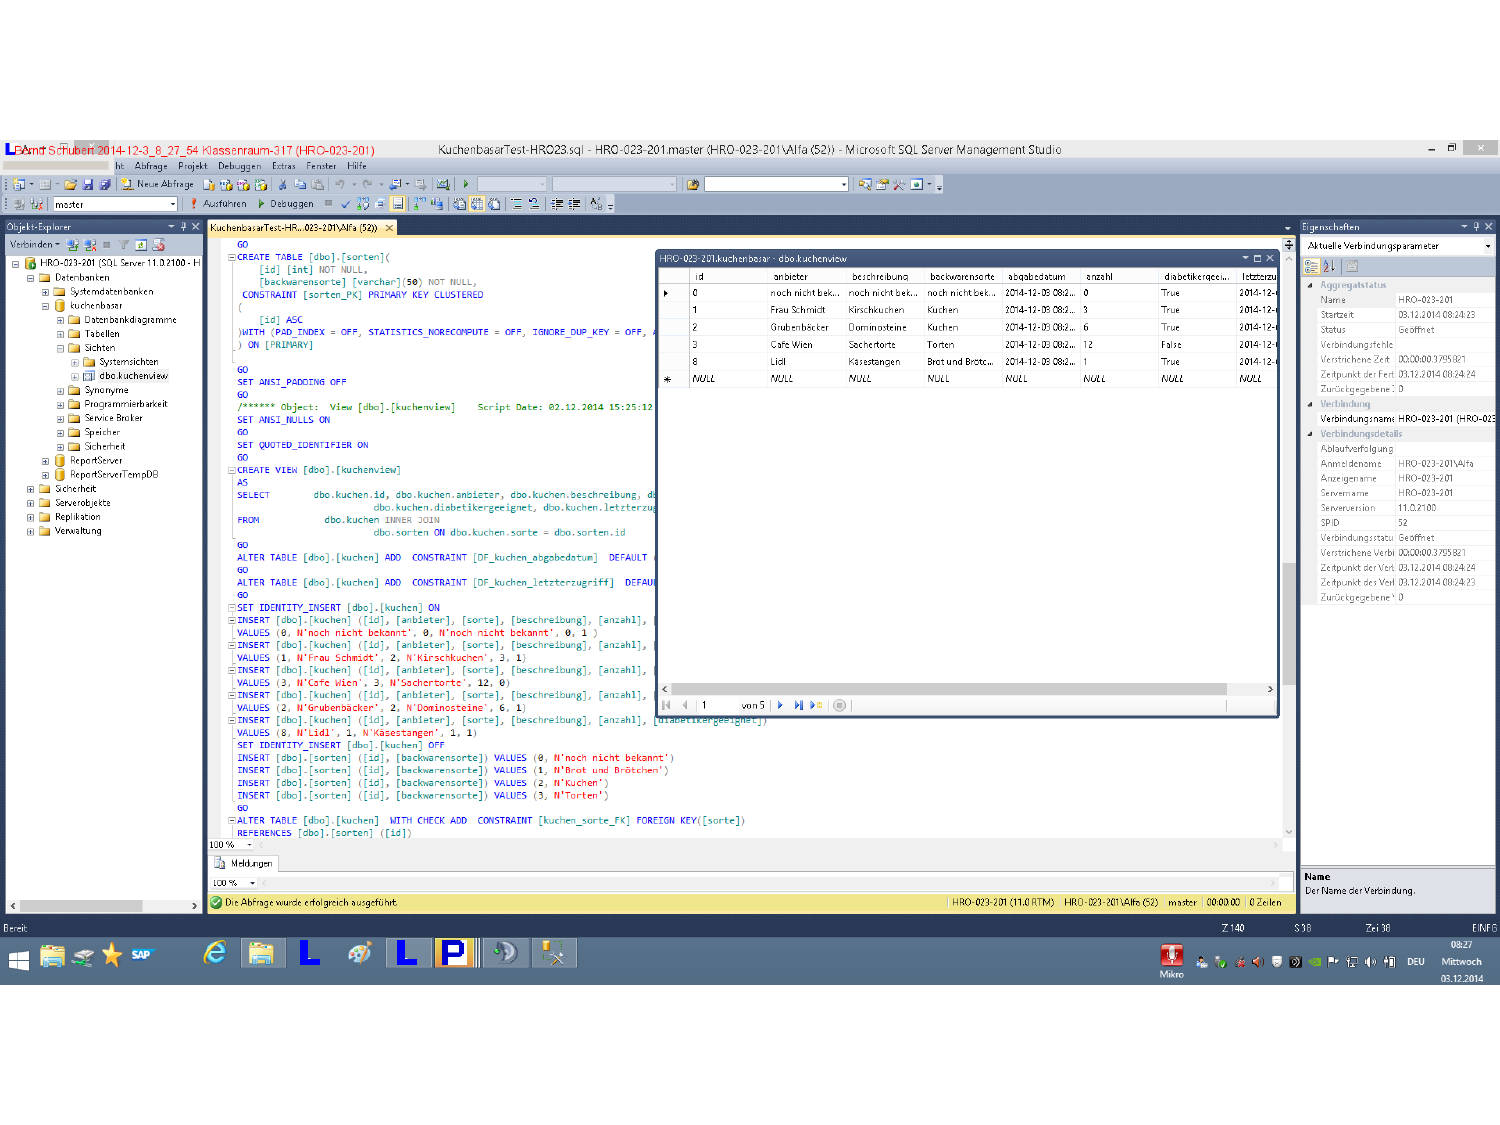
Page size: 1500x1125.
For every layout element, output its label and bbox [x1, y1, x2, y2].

picture [0, 140, 1500, 985]
